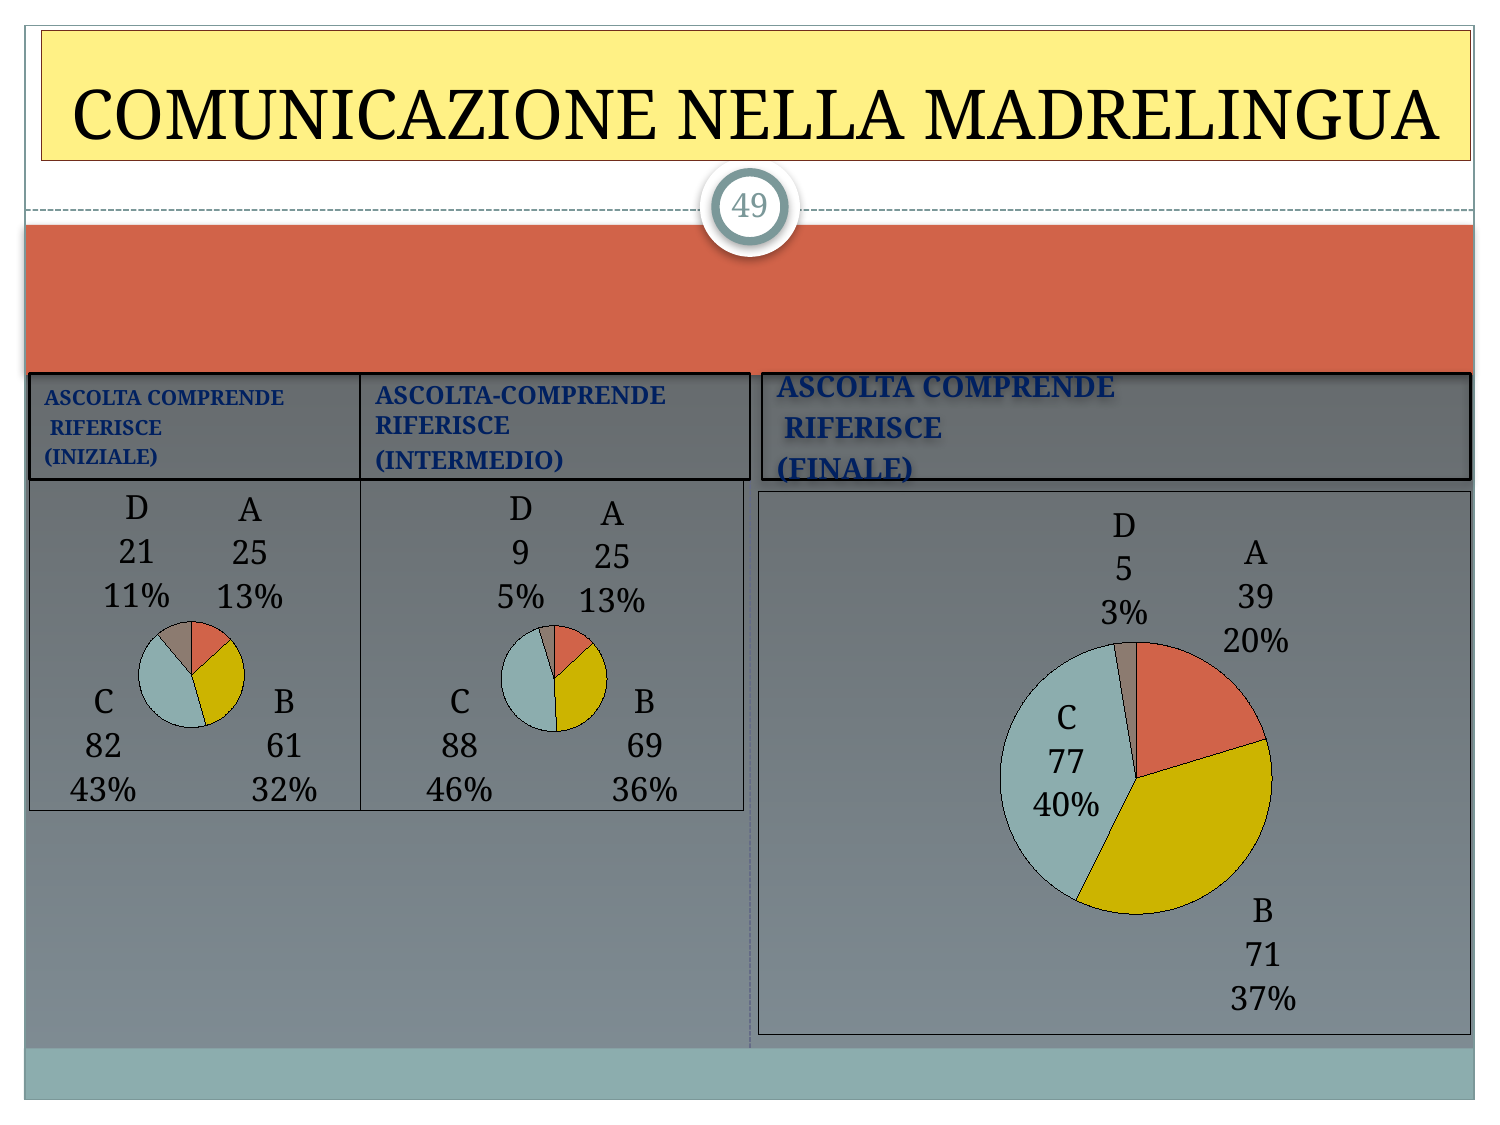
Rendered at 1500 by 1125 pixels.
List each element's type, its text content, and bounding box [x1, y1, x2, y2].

list ASCOLTA-COMPRENDE RIFERISCE (INTERMEDIO) [359, 372, 751, 481]
title COMUNICAZIONE NELLA MADRELINGUA [41, 30, 1471, 161]
chart [757, 491, 1471, 1036]
chart [29, 479, 744, 811]
list ASCOLTA COMPRENDE RIFERISCE (INIZIALE) [28, 372, 359, 478]
text_box ASCOLTA COMPRENDE RIFERISCE (FINALE) [761, 373, 1471, 480]
slide_number 49 [712, 171, 788, 244]
